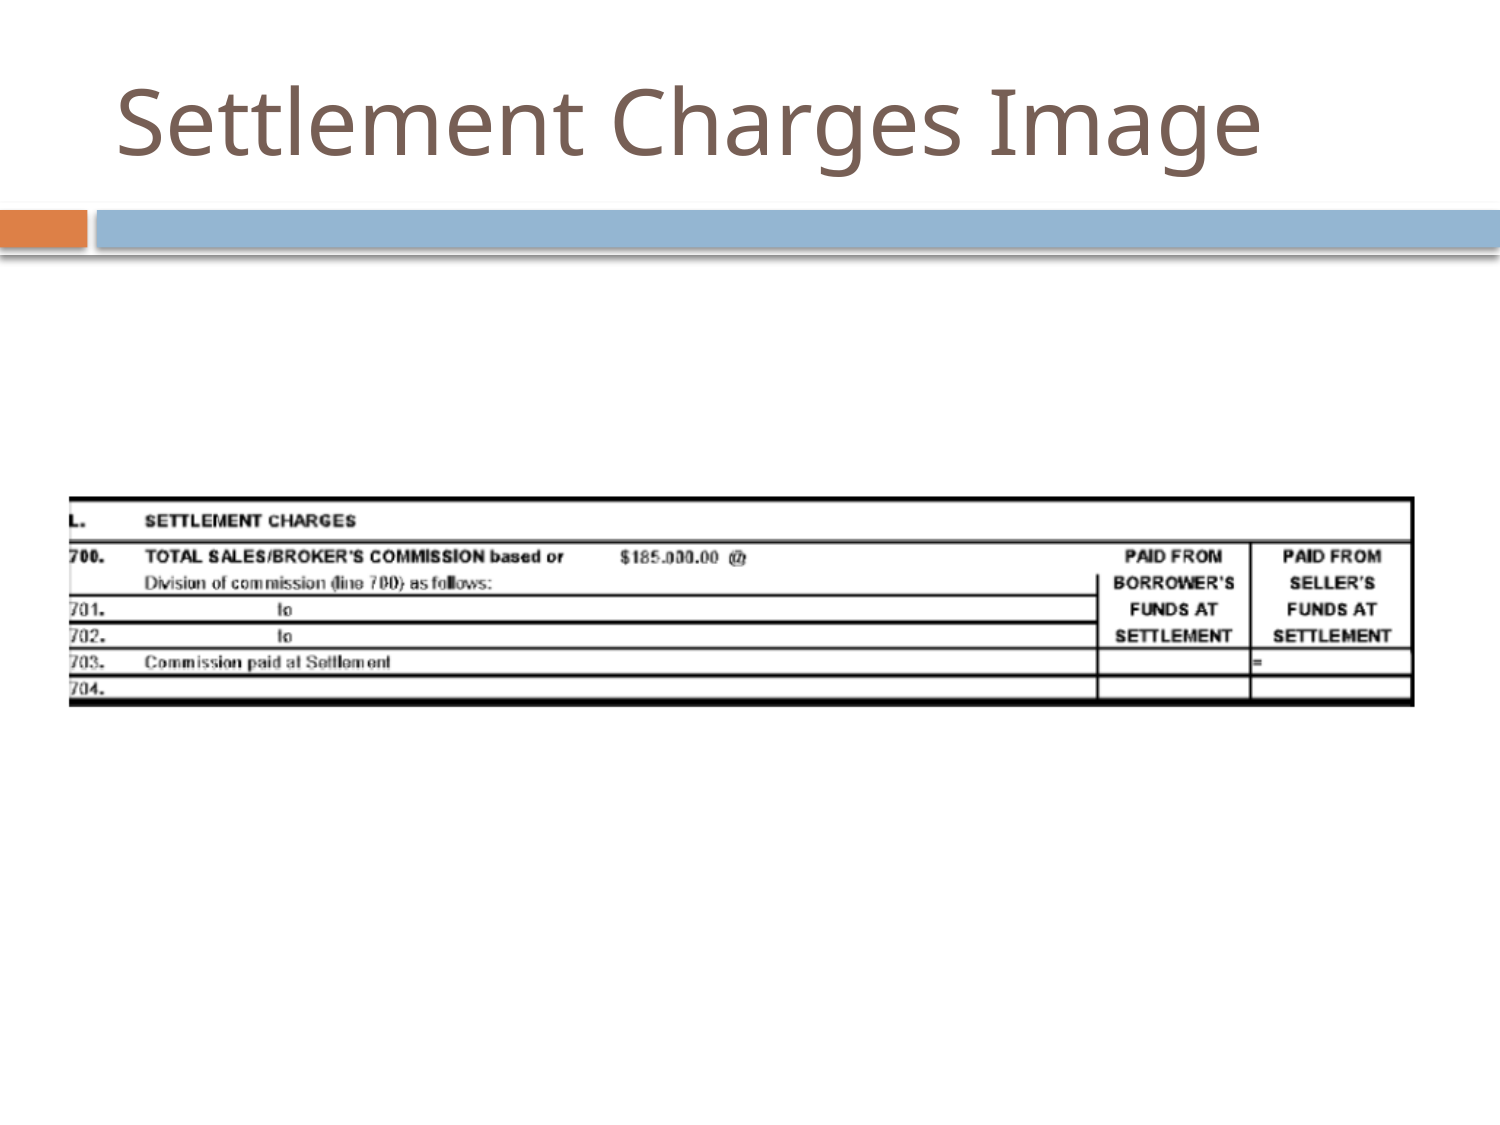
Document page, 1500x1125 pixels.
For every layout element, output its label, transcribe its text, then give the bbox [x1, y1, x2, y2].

title Settlement Charges Image [100, 37, 1438, 200]
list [62, 485, 1426, 714]
